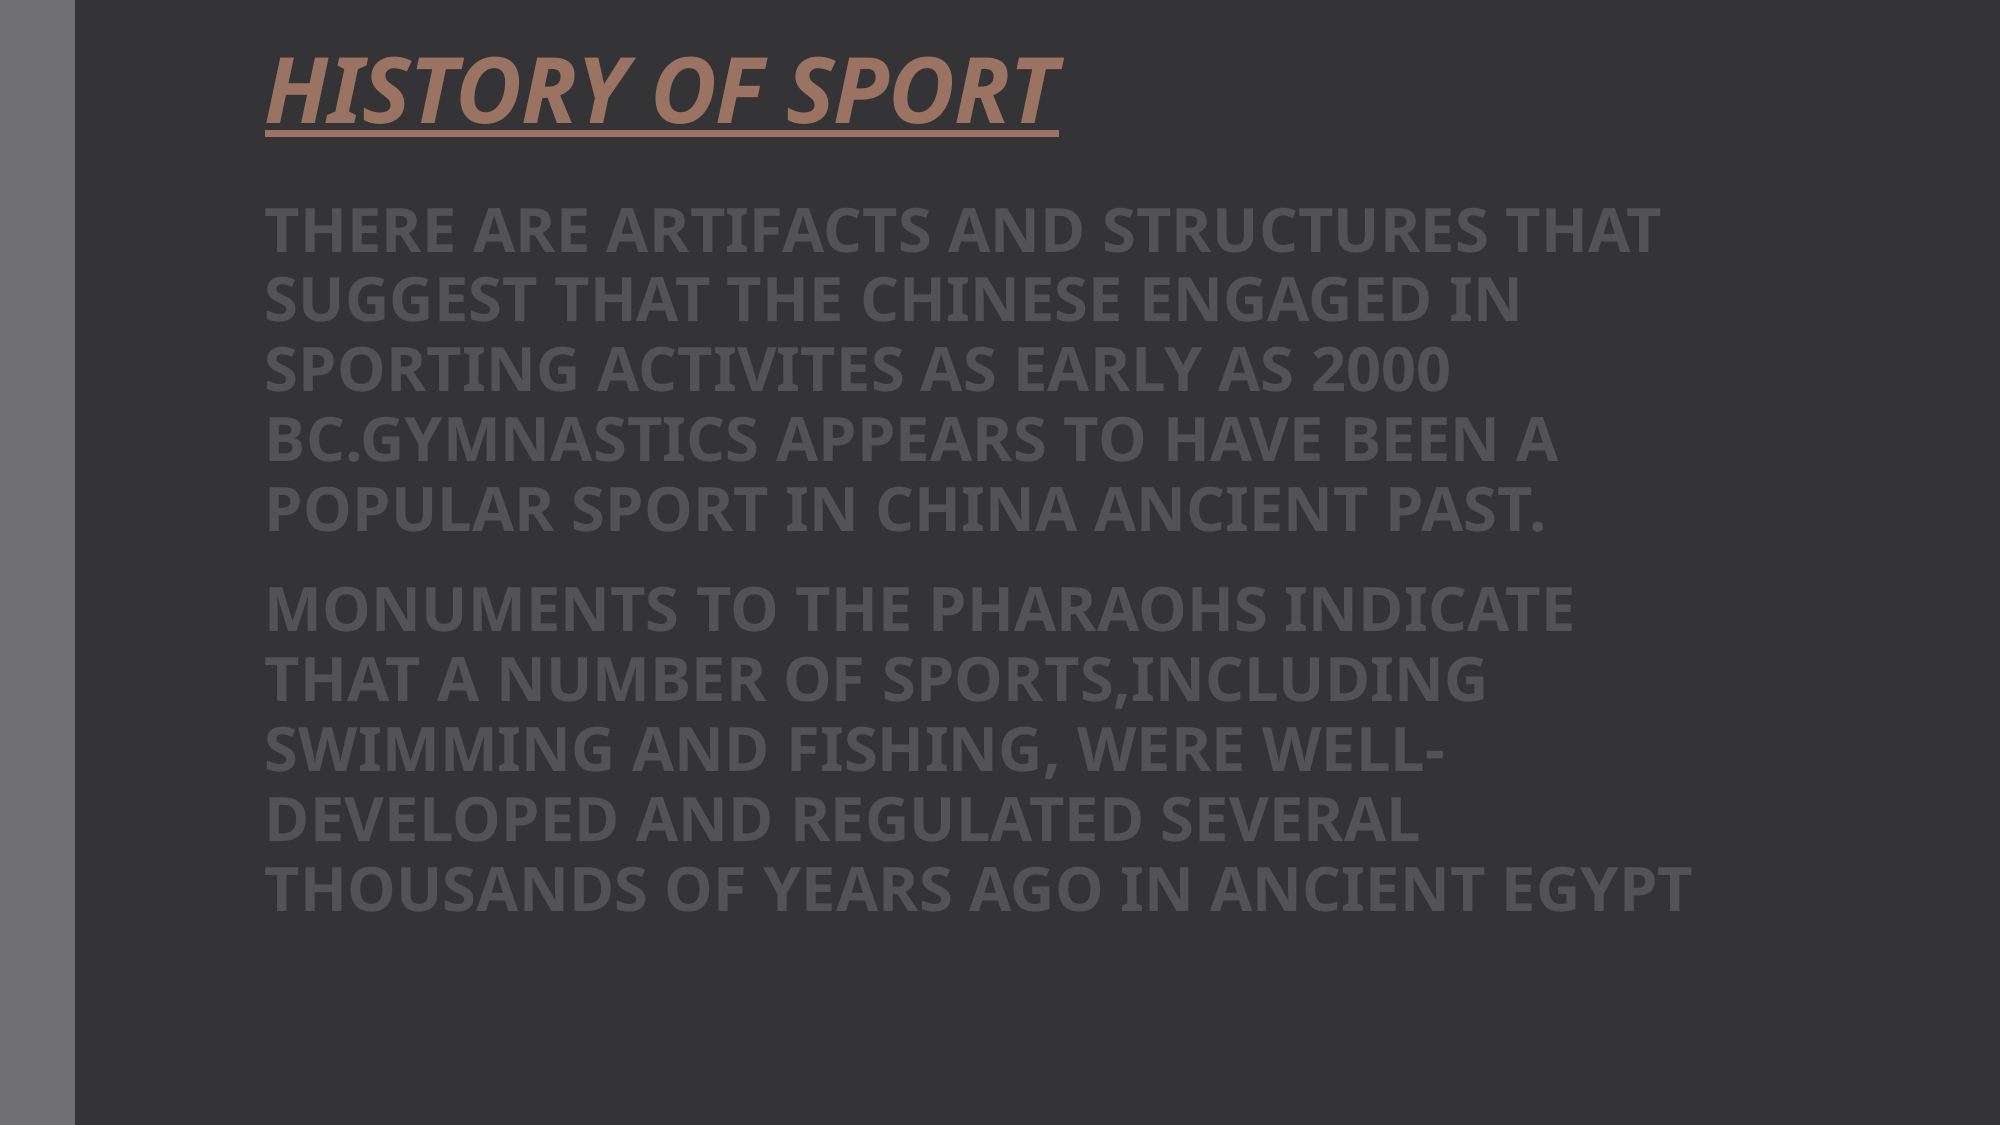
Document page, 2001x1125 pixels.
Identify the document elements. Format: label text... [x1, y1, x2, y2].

subtitle THERE ARE ARTIFACTS AND STRUCTURES THAT SUGGEST THAT THE CHINESE ENGAGED IN SPORTING ACTIVITES AS EARLY AS 2000 BC.GYMNASTICS APPEARS TO HAVE BEEN A POPULAR SPORT IN CHINA ANCIENT PAST. MONUMENTS TO THE PHARAOHS INDICATE THAT A NUMBER OF SPORTS,INCLUDING SWIMMING AND FISHING, WERE WELL-DEVELOPED AND REGULATED SEVERAL THOUSANDS OF YEARS AGO IN ANCIENT EGYPT [249, 188, 1750, 945]
title HISTORY OF SPORT [249, 0, 1750, 150]
